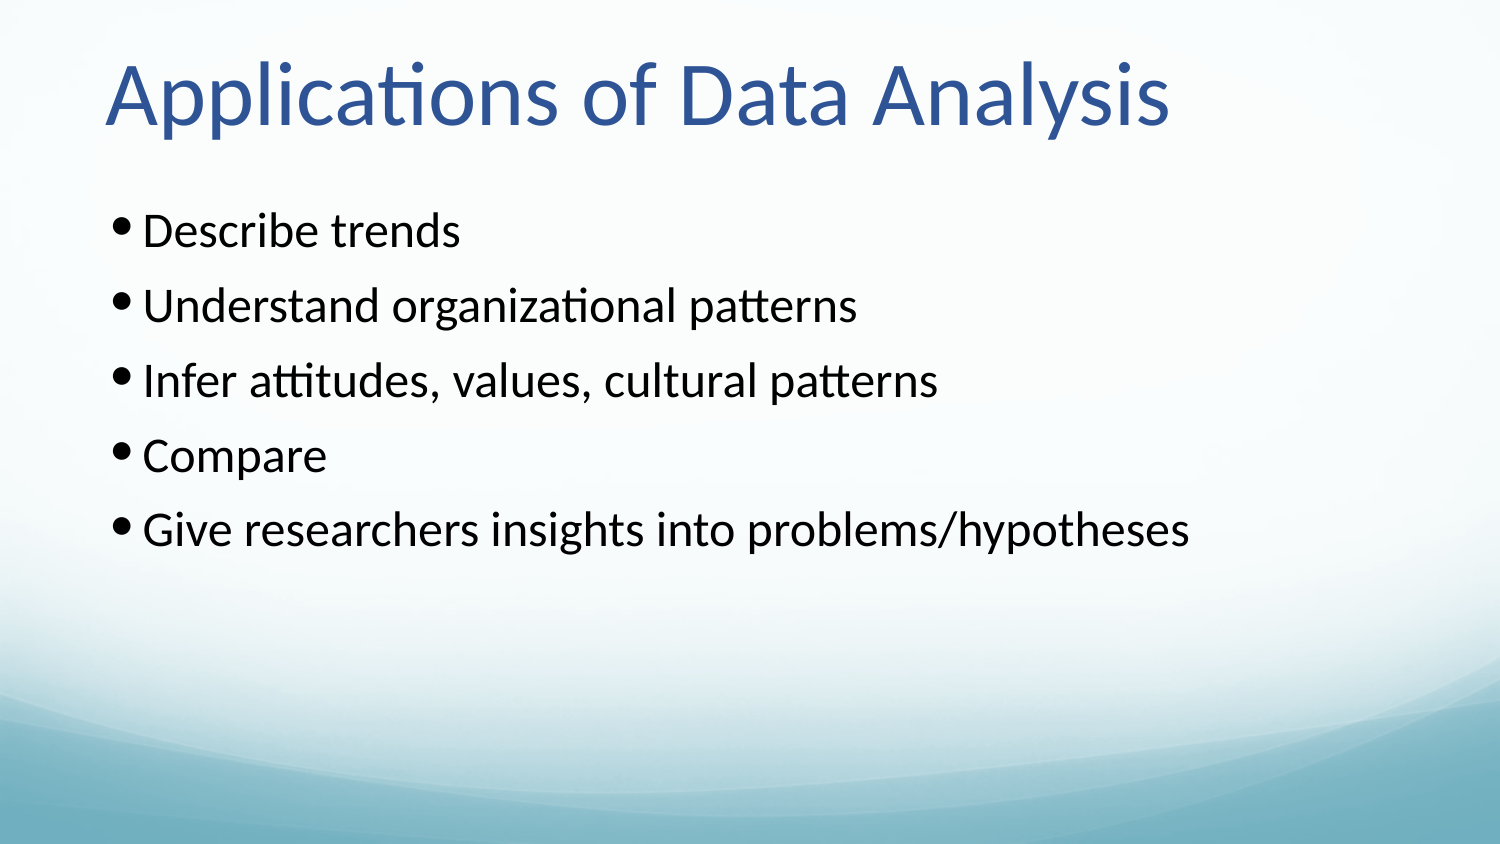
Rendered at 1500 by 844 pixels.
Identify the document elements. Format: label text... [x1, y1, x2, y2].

list Describe trends Understand organizational patterns Infer attitudes, values, cultural patterns Compare Give researchers insights into problems/hypotheses [90, 196, 1410, 732]
title Applications of Data Analysis [90, 13, 1410, 178]
picture [0, 0, 1500, 844]
